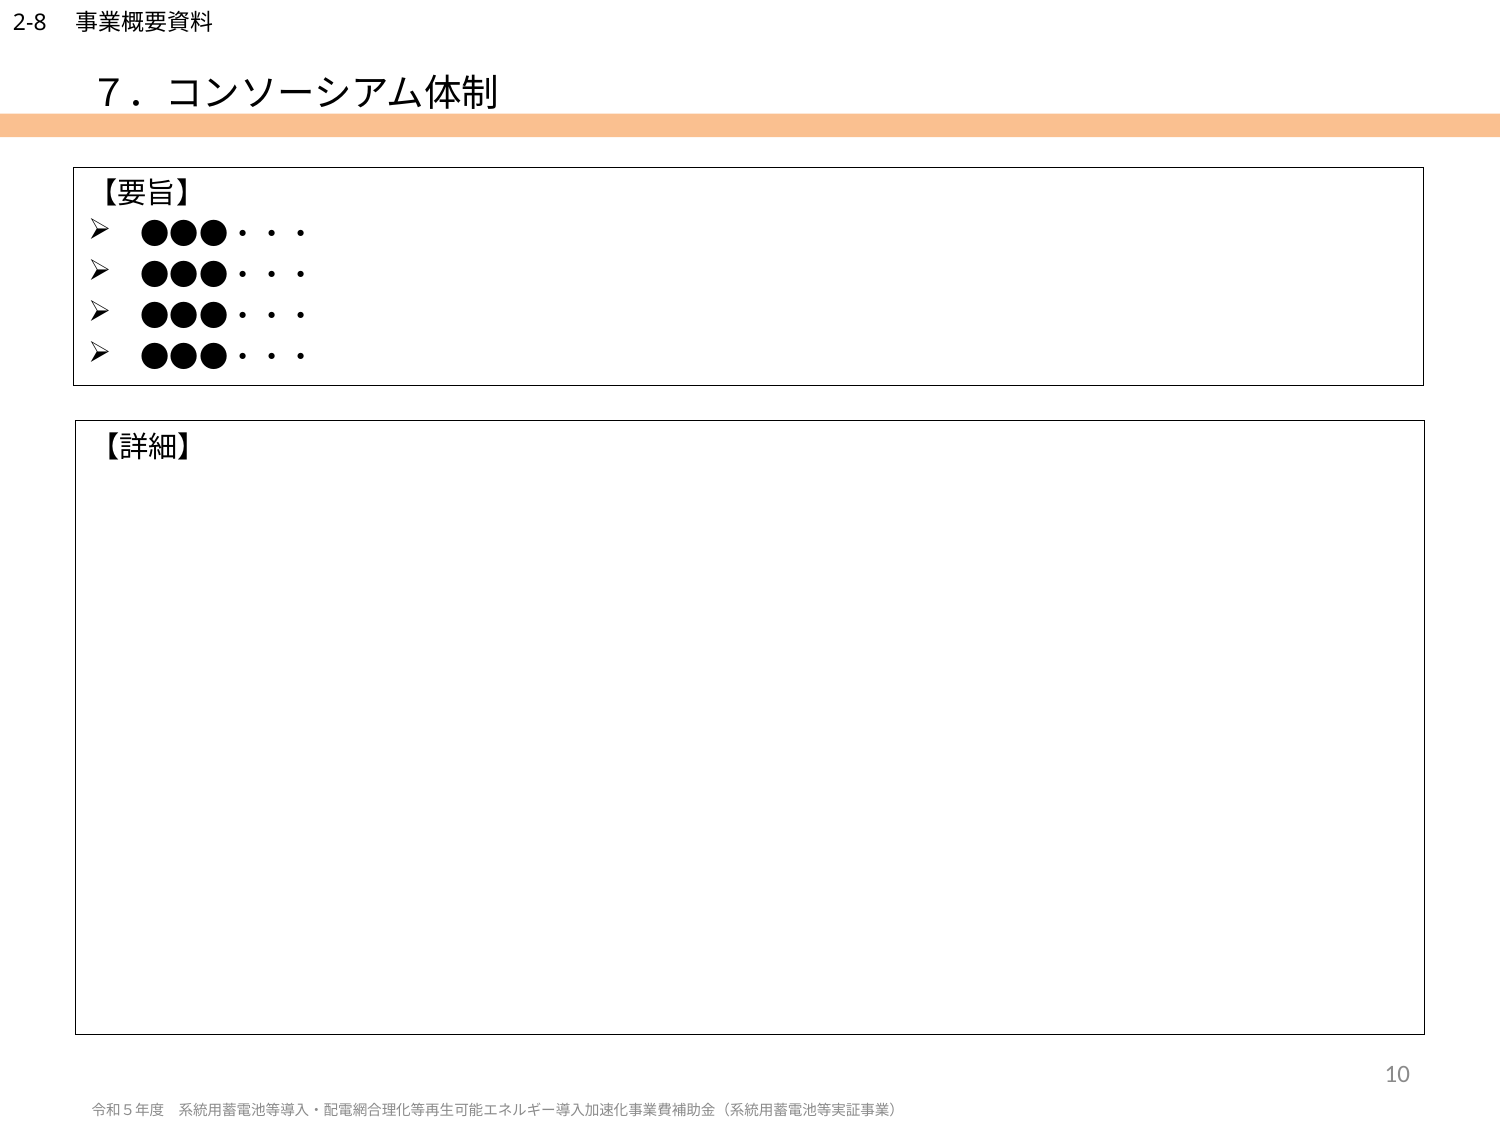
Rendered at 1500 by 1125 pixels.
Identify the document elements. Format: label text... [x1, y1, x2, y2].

list 【詳細】 [75, 420, 1425, 1035]
title ７．コンソーシアム体制 [75, 45, 1425, 138]
list 【要旨】 ●●●・・・ ●●●・・・ ●●●・・・ ●●●・・・ [73, 167, 1424, 386]
slide_number 10 [1074, 1042, 1425, 1103]
